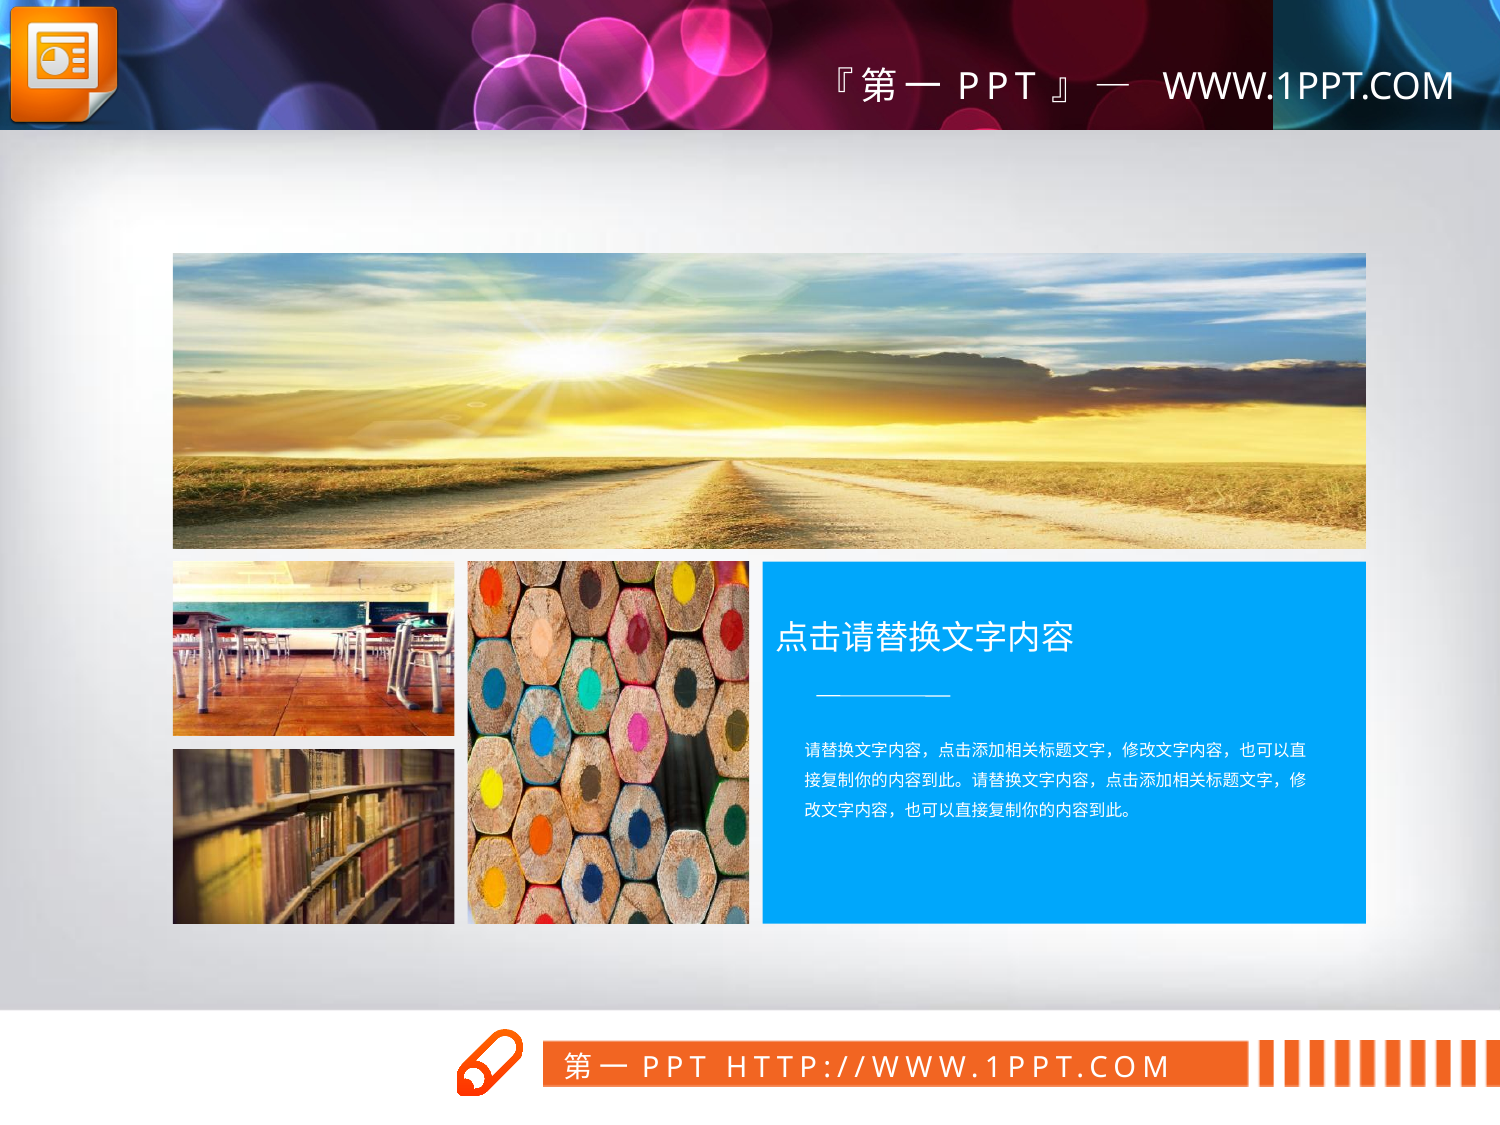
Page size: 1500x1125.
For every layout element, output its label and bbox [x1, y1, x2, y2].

text_box [172, 749, 455, 924]
text_box [467, 561, 750, 924]
text_box [172, 253, 1366, 549]
picture [543, 1040, 1500, 1087]
text_box [762, 561, 1367, 924]
picture [0, 0, 1500, 1012]
text_box [172, 561, 455, 736]
